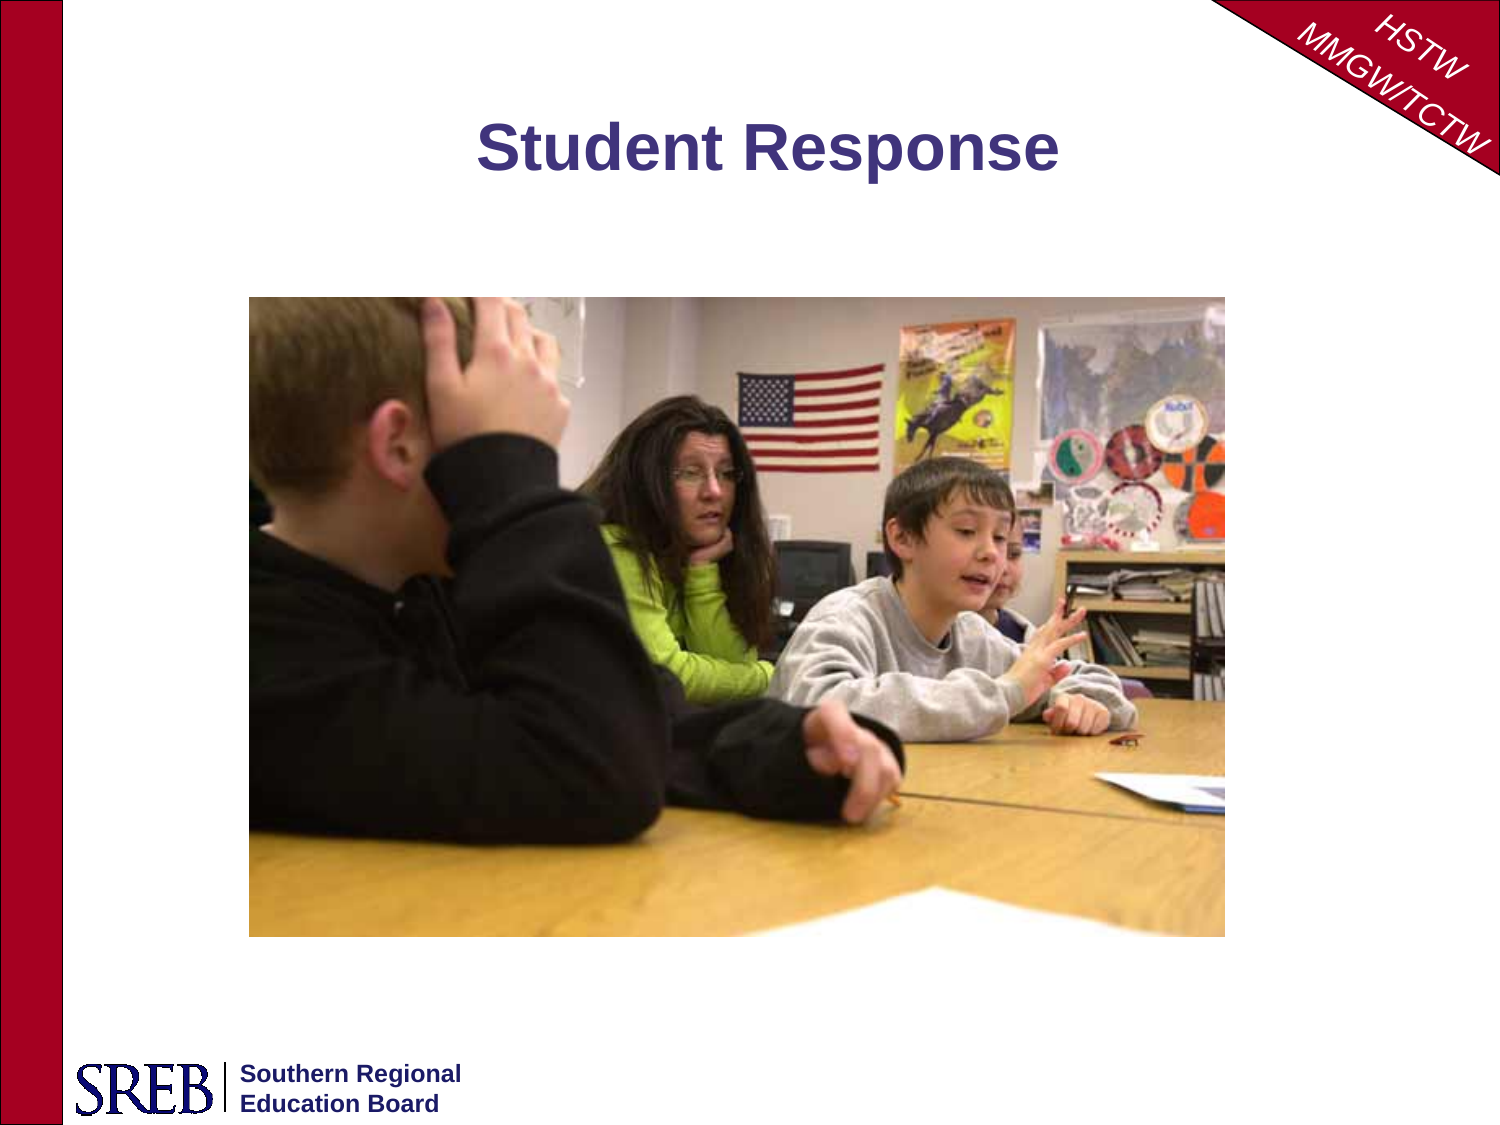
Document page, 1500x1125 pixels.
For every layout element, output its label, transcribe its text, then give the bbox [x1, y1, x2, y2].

title Student Response [137, 74, 1401, 213]
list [249, 297, 1226, 937]
